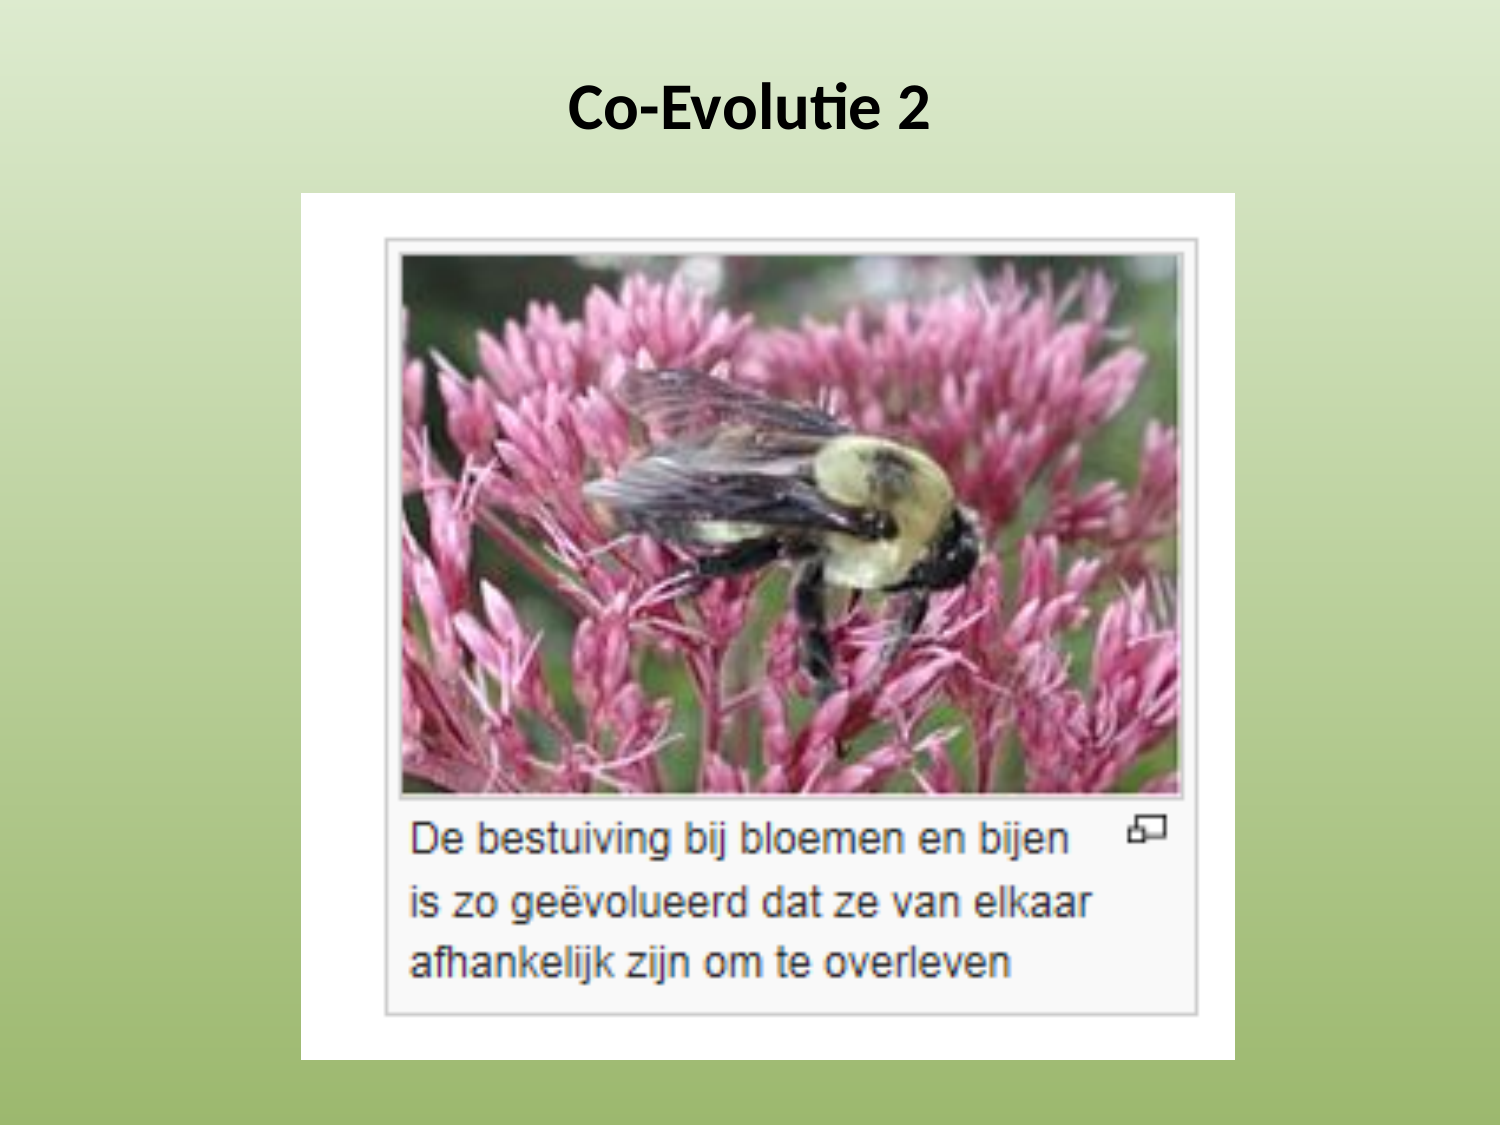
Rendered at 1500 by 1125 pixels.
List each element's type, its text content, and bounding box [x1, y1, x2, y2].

title Co-Evolutie 2 [75, 45, 1425, 161]
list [300, 192, 1235, 1060]
